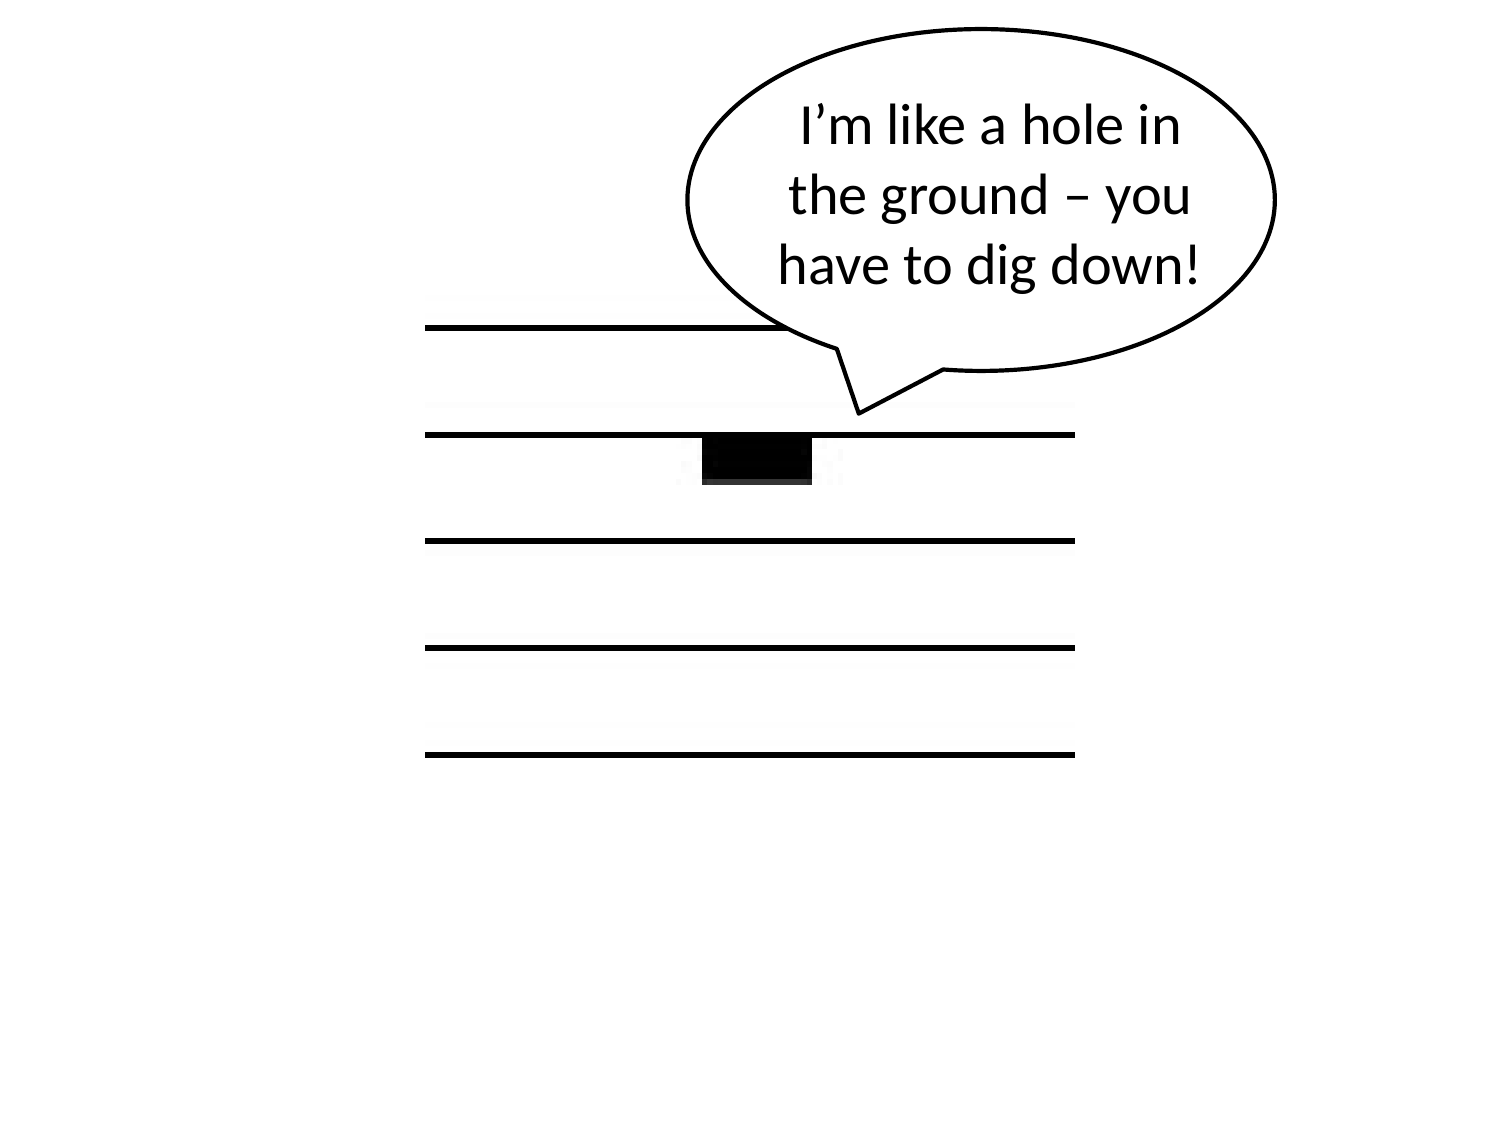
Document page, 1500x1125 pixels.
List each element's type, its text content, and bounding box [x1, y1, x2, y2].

picture [424, 199, 1076, 867]
text_box [685, 91, 750, 198]
text_box [771, 26, 1192, 78]
text_box [1232, 108, 1277, 292]
text_box [1079, 304, 1218, 364]
text_box I’m like a hole in the ground – you have to dig down! [750, 78, 1232, 304]
